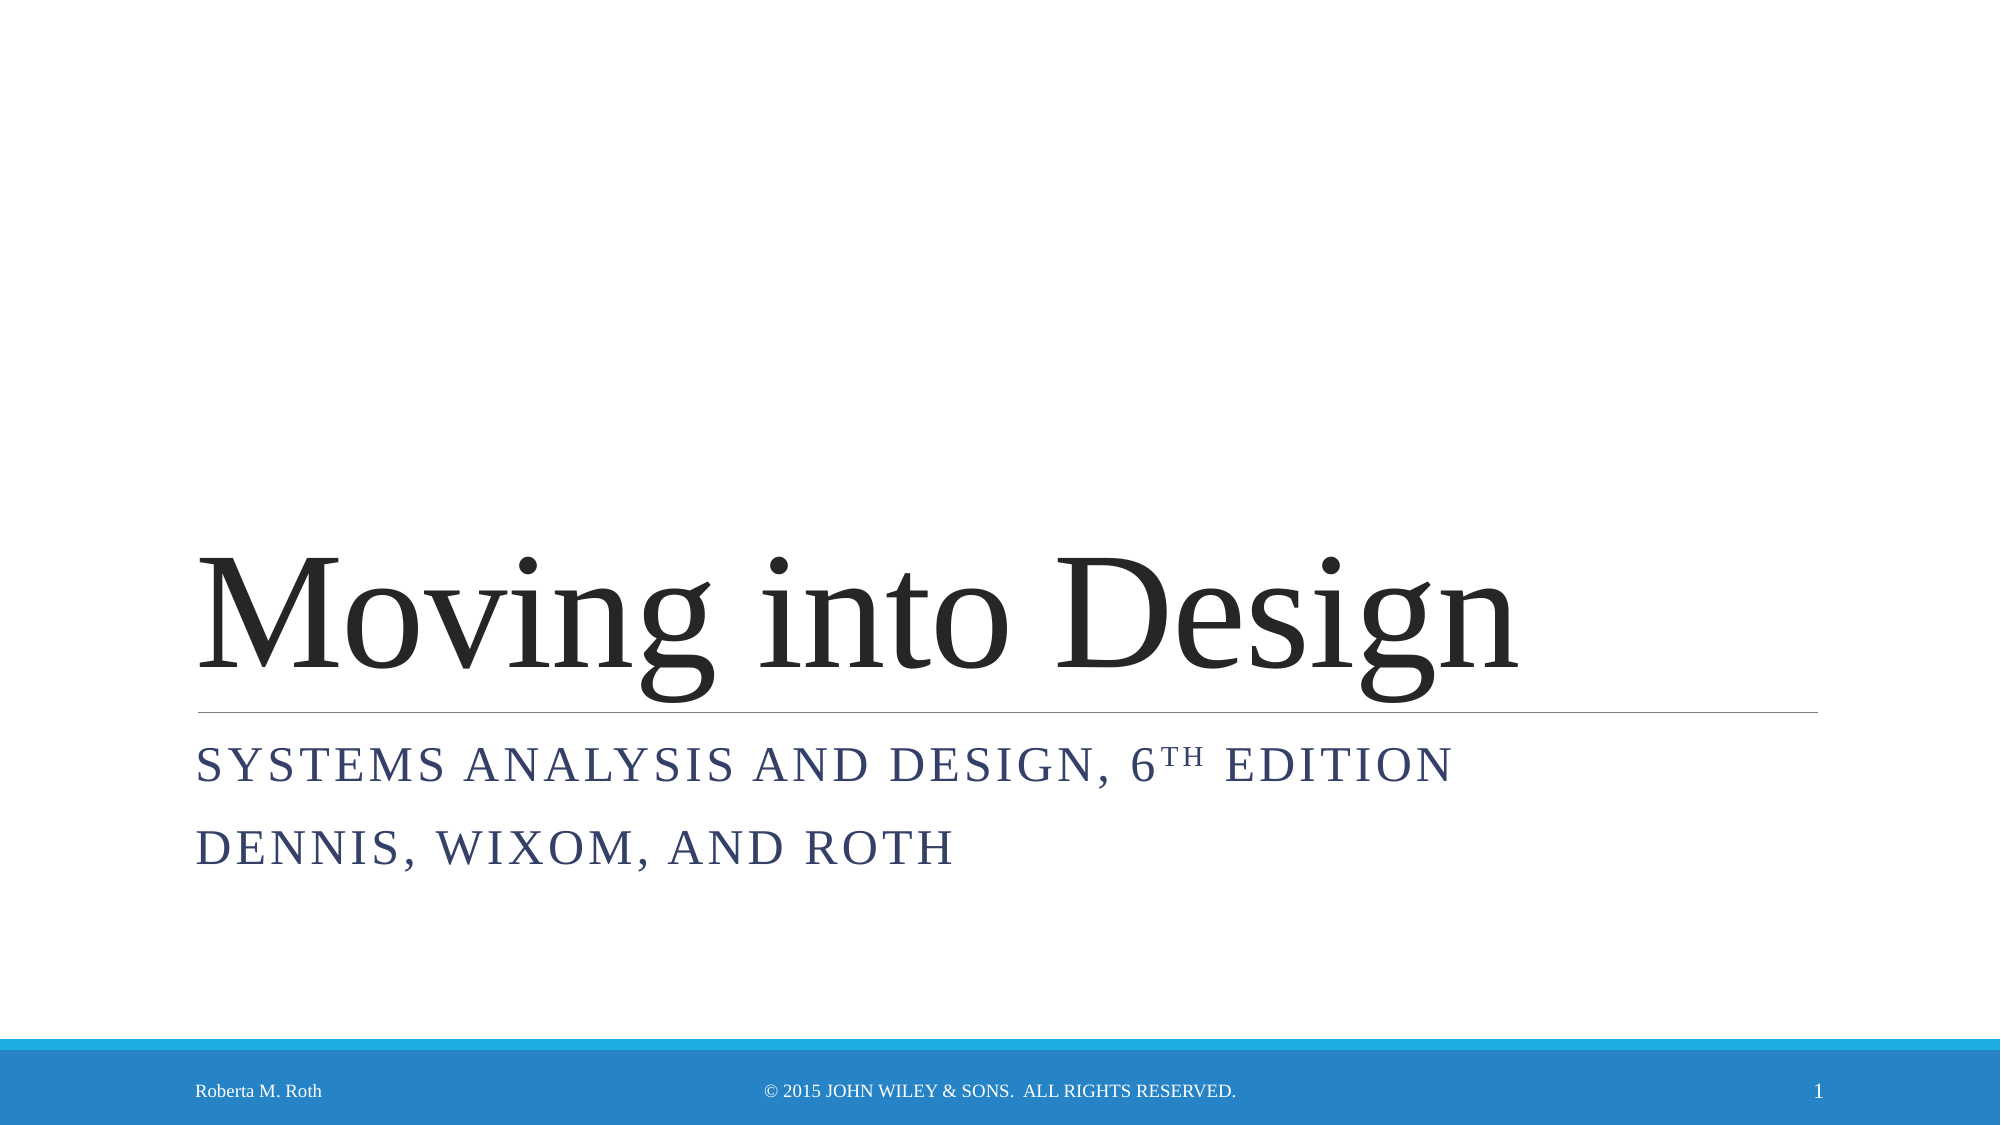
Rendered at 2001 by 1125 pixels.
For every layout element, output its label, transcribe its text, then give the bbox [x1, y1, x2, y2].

footer © 2015 John Wiley & Sons. All Rights Reserved. [604, 1059, 1396, 1120]
title Moving into Design [180, 124, 1830, 710]
slide_number 1 [1624, 1059, 1840, 1120]
slide_number Roberta M. Roth [180, 1059, 586, 1120]
subtitle Systems analysis and design, 6th edition Dennis, wixom, and roth [180, 730, 1831, 919]
